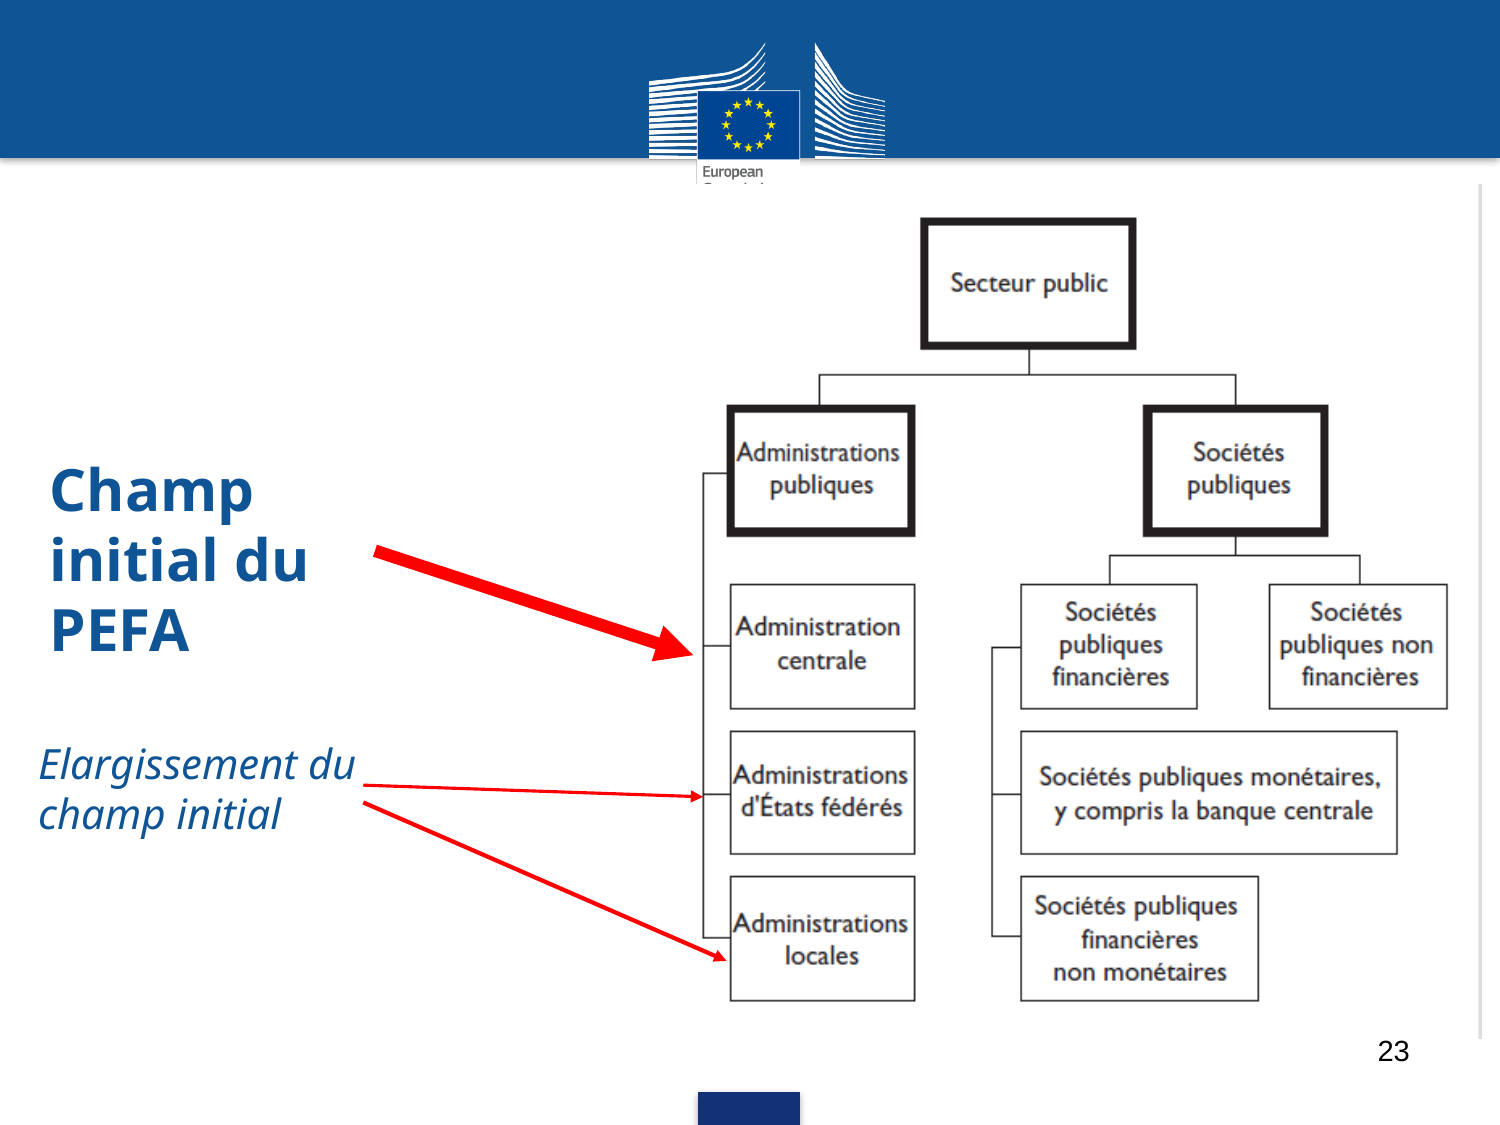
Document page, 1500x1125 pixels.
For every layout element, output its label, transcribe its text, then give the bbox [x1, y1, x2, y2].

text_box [269, 691, 657, 833]
picture [649, 42, 1483, 1040]
text_box Champ initial du PEFA [35, 445, 457, 670]
text_box Elargissement du champ initial [23, 730, 375, 846]
slide_number 23 [1074, 1049, 1426, 1103]
